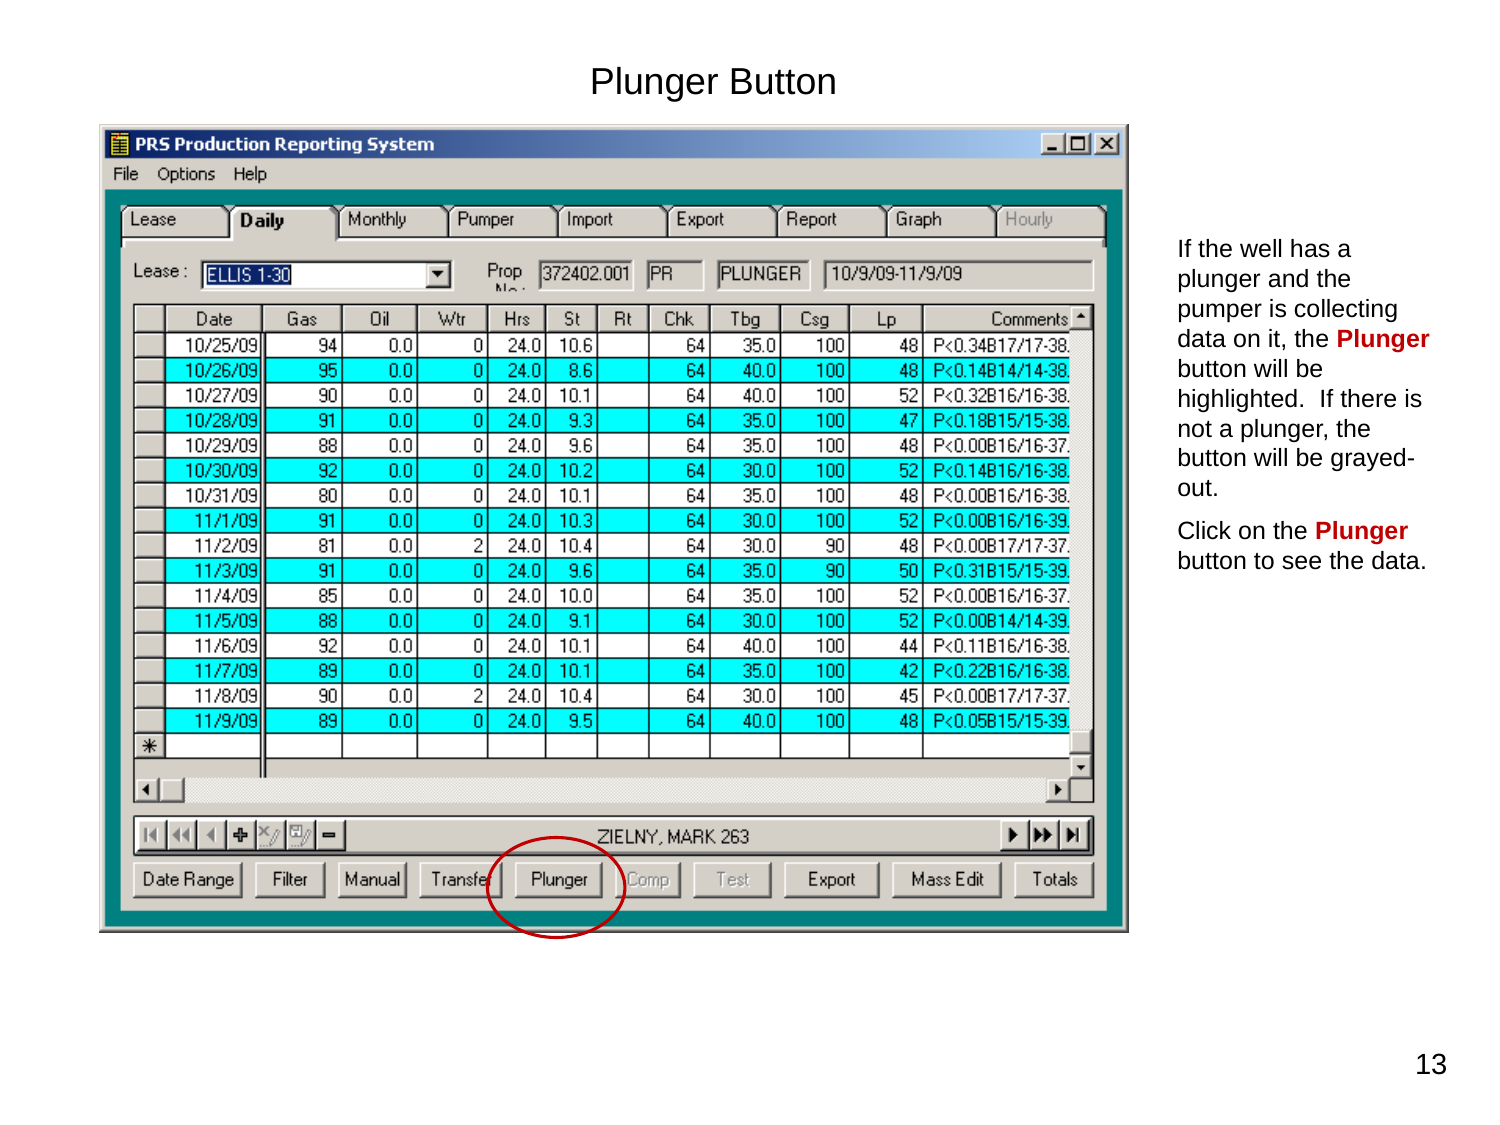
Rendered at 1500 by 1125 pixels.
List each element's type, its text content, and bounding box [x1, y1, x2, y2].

text_box If the well has a plunger and the pumper is collecting data on it, the Plunger button will be highlighted. If there is not a plunger, the button will be grayed-out. Click on the Plunger button to see the data. [1162, 224, 1450, 582]
slide_number 13 [1374, 1037, 1463, 1089]
picture [99, 124, 1129, 934]
text_box Plunger Button [574, 49, 863, 110]
